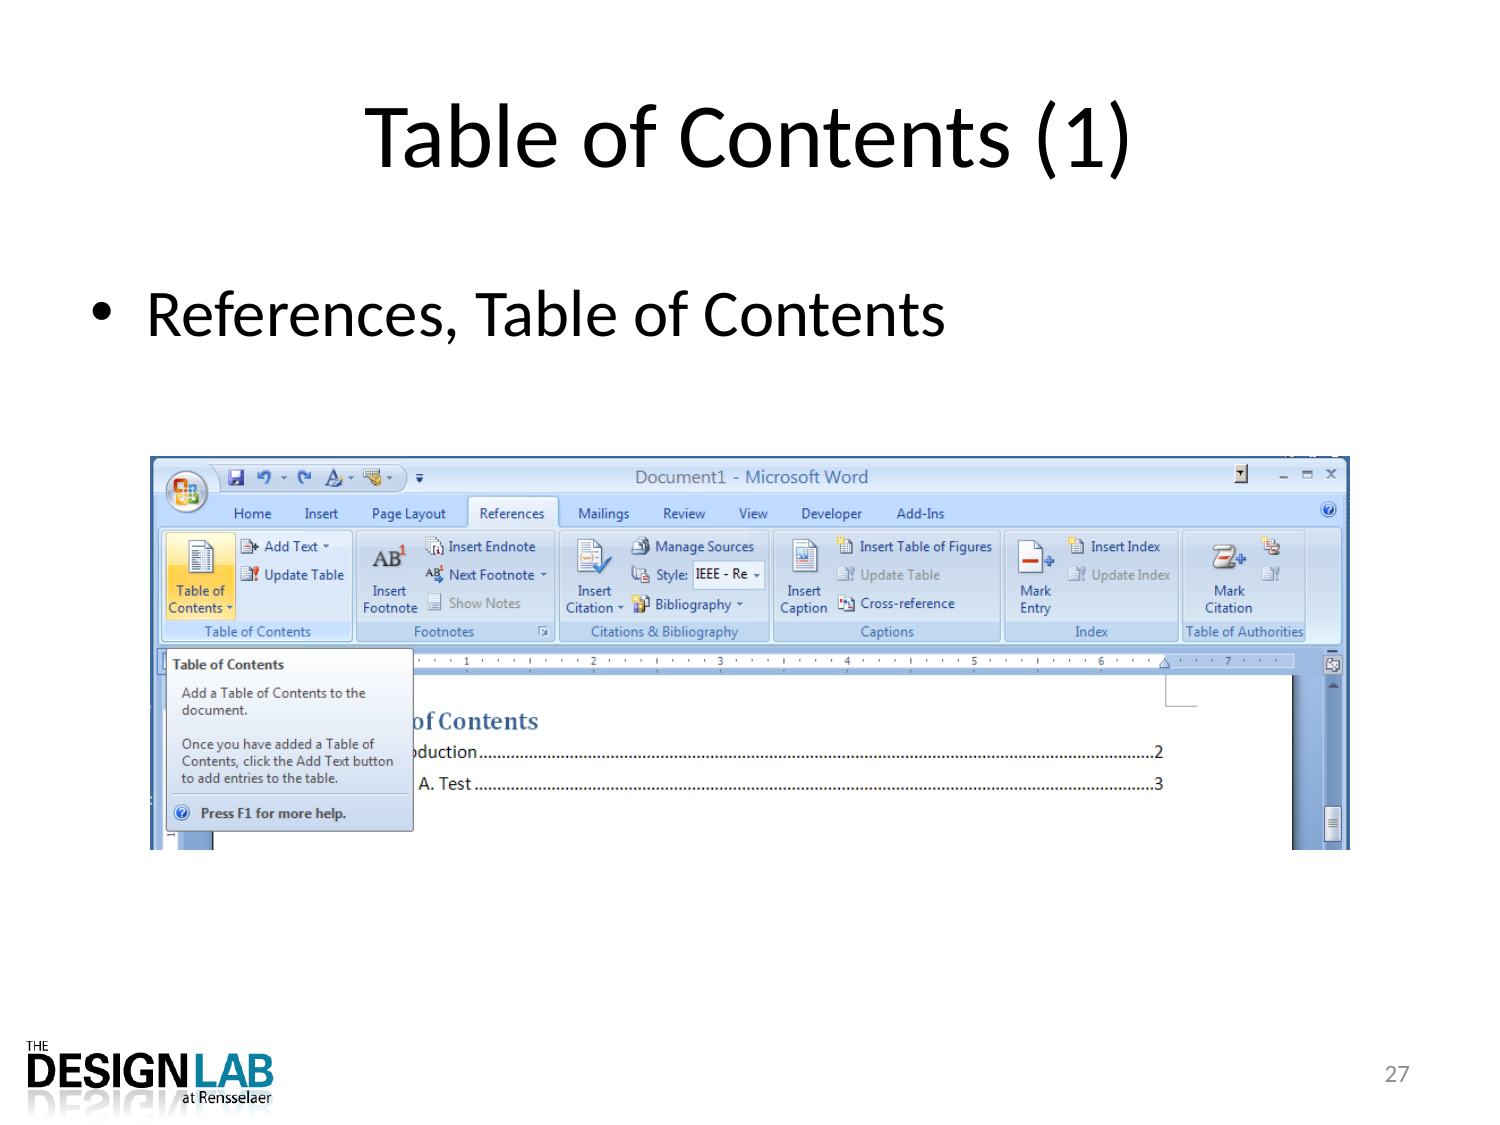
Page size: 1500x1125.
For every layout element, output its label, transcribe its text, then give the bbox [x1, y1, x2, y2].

slide_number 27 [1074, 1042, 1425, 1103]
title Table of Contents (1) [75, 37, 1425, 225]
list References, Table of Contents [75, 262, 1425, 413]
picture [24, 1037, 275, 1125]
picture [149, 456, 1351, 851]
